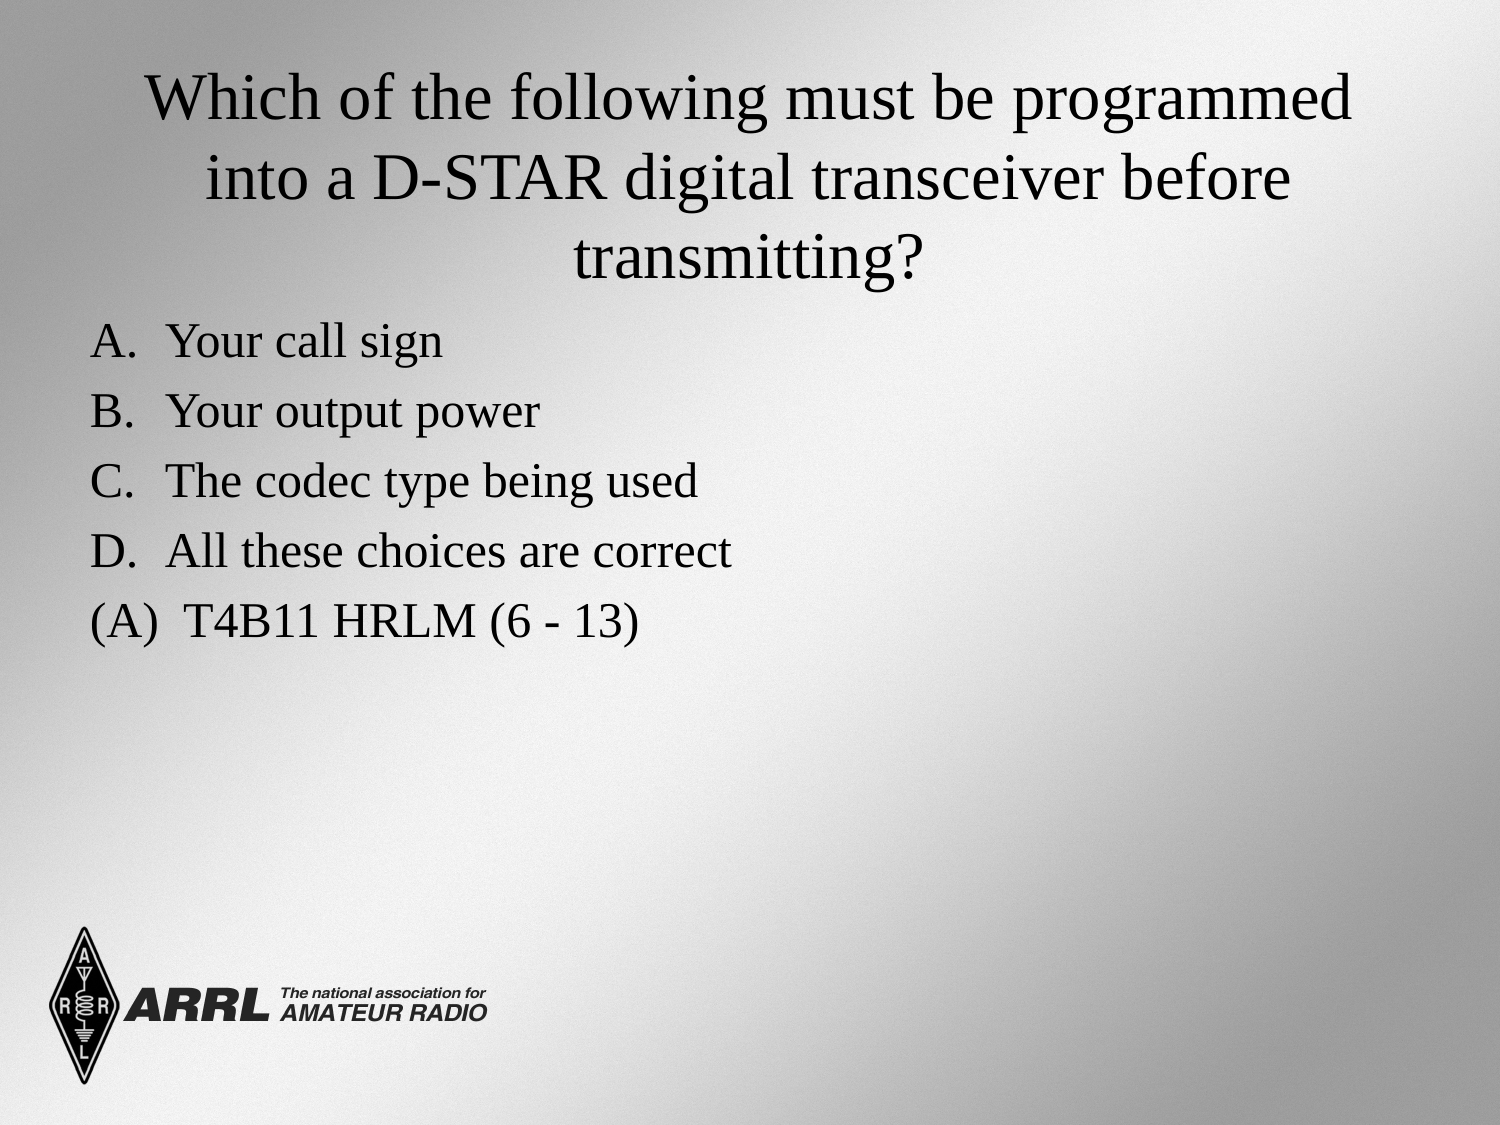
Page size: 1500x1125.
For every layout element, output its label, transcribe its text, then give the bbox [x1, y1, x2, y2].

title Which of the following must be programmed into a D-STAR digital transceiver before transmitting? [75, 45, 1425, 233]
list Your call sign Your output power The codec type being used All these choices are correct (A) T4B11 HRLM (6 - 13) [75, 299, 1425, 1005]
picture [0, 0, 1500, 1125]
